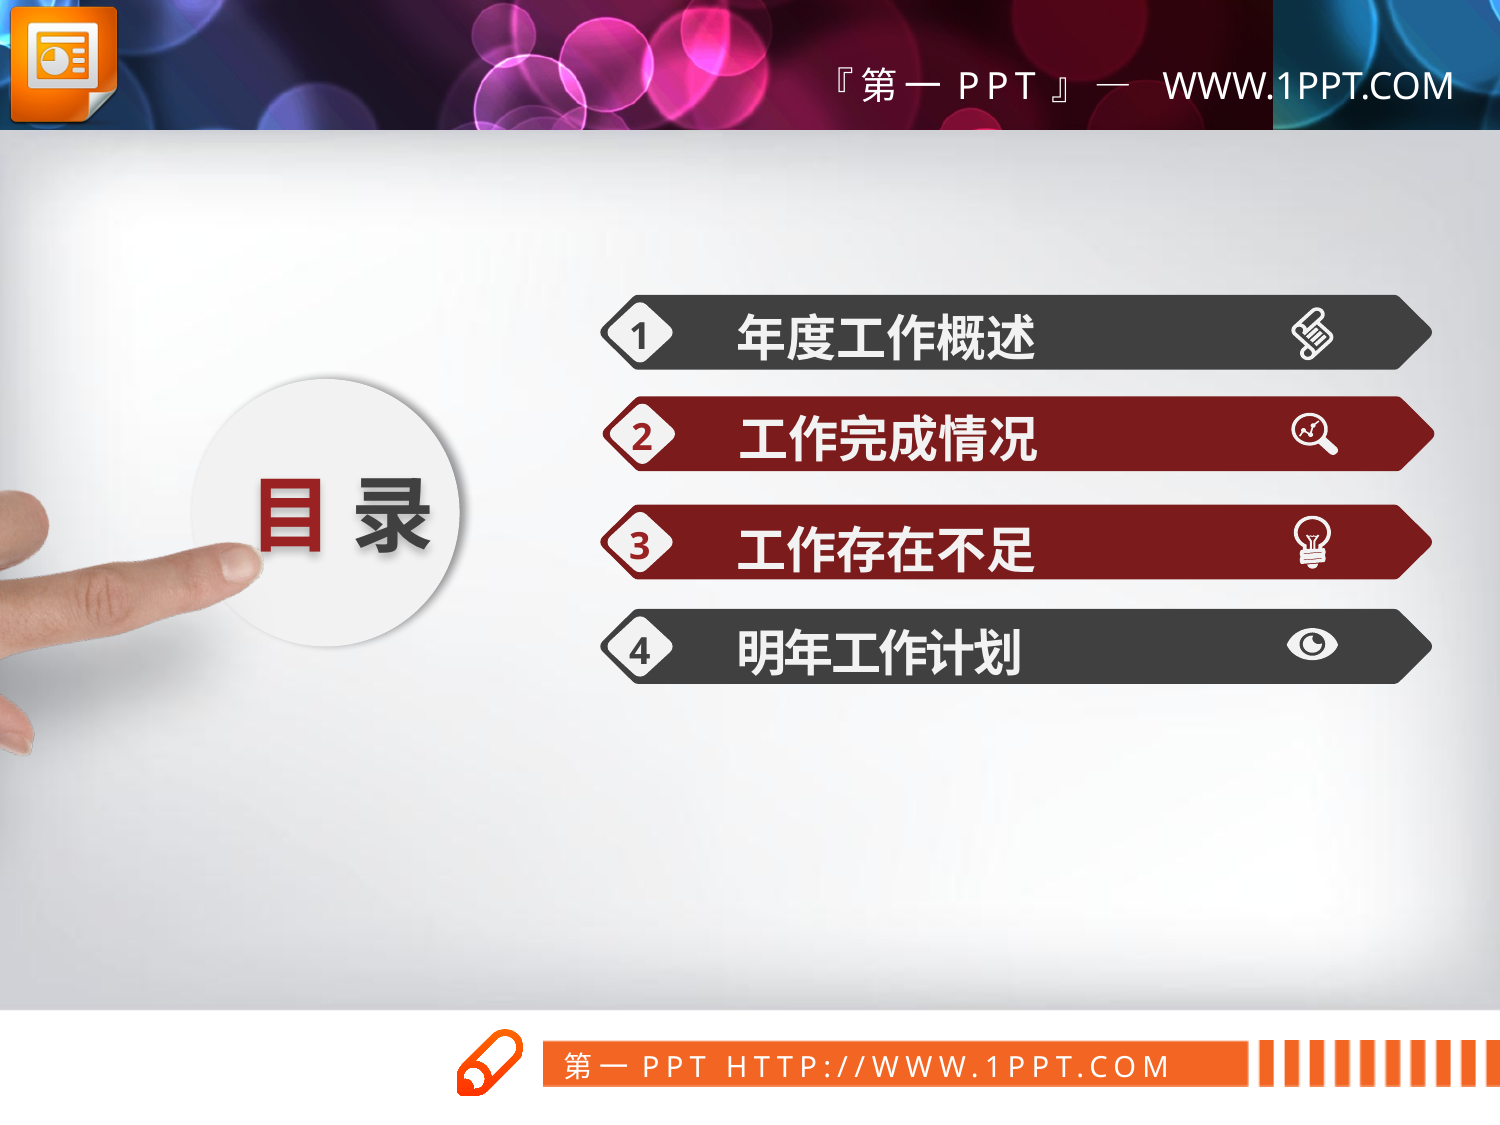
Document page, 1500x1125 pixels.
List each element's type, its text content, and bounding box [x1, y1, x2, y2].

picture [0, 0, 1500, 1012]
picture [543, 1040, 1500, 1087]
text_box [599, 504, 1433, 580]
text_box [601, 396, 1436, 472]
text_box 目 录 [267, 451, 470, 572]
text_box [599, 294, 1433, 370]
text_box [229, 376, 447, 451]
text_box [599, 608, 1433, 685]
text_box [276, 584, 442, 649]
